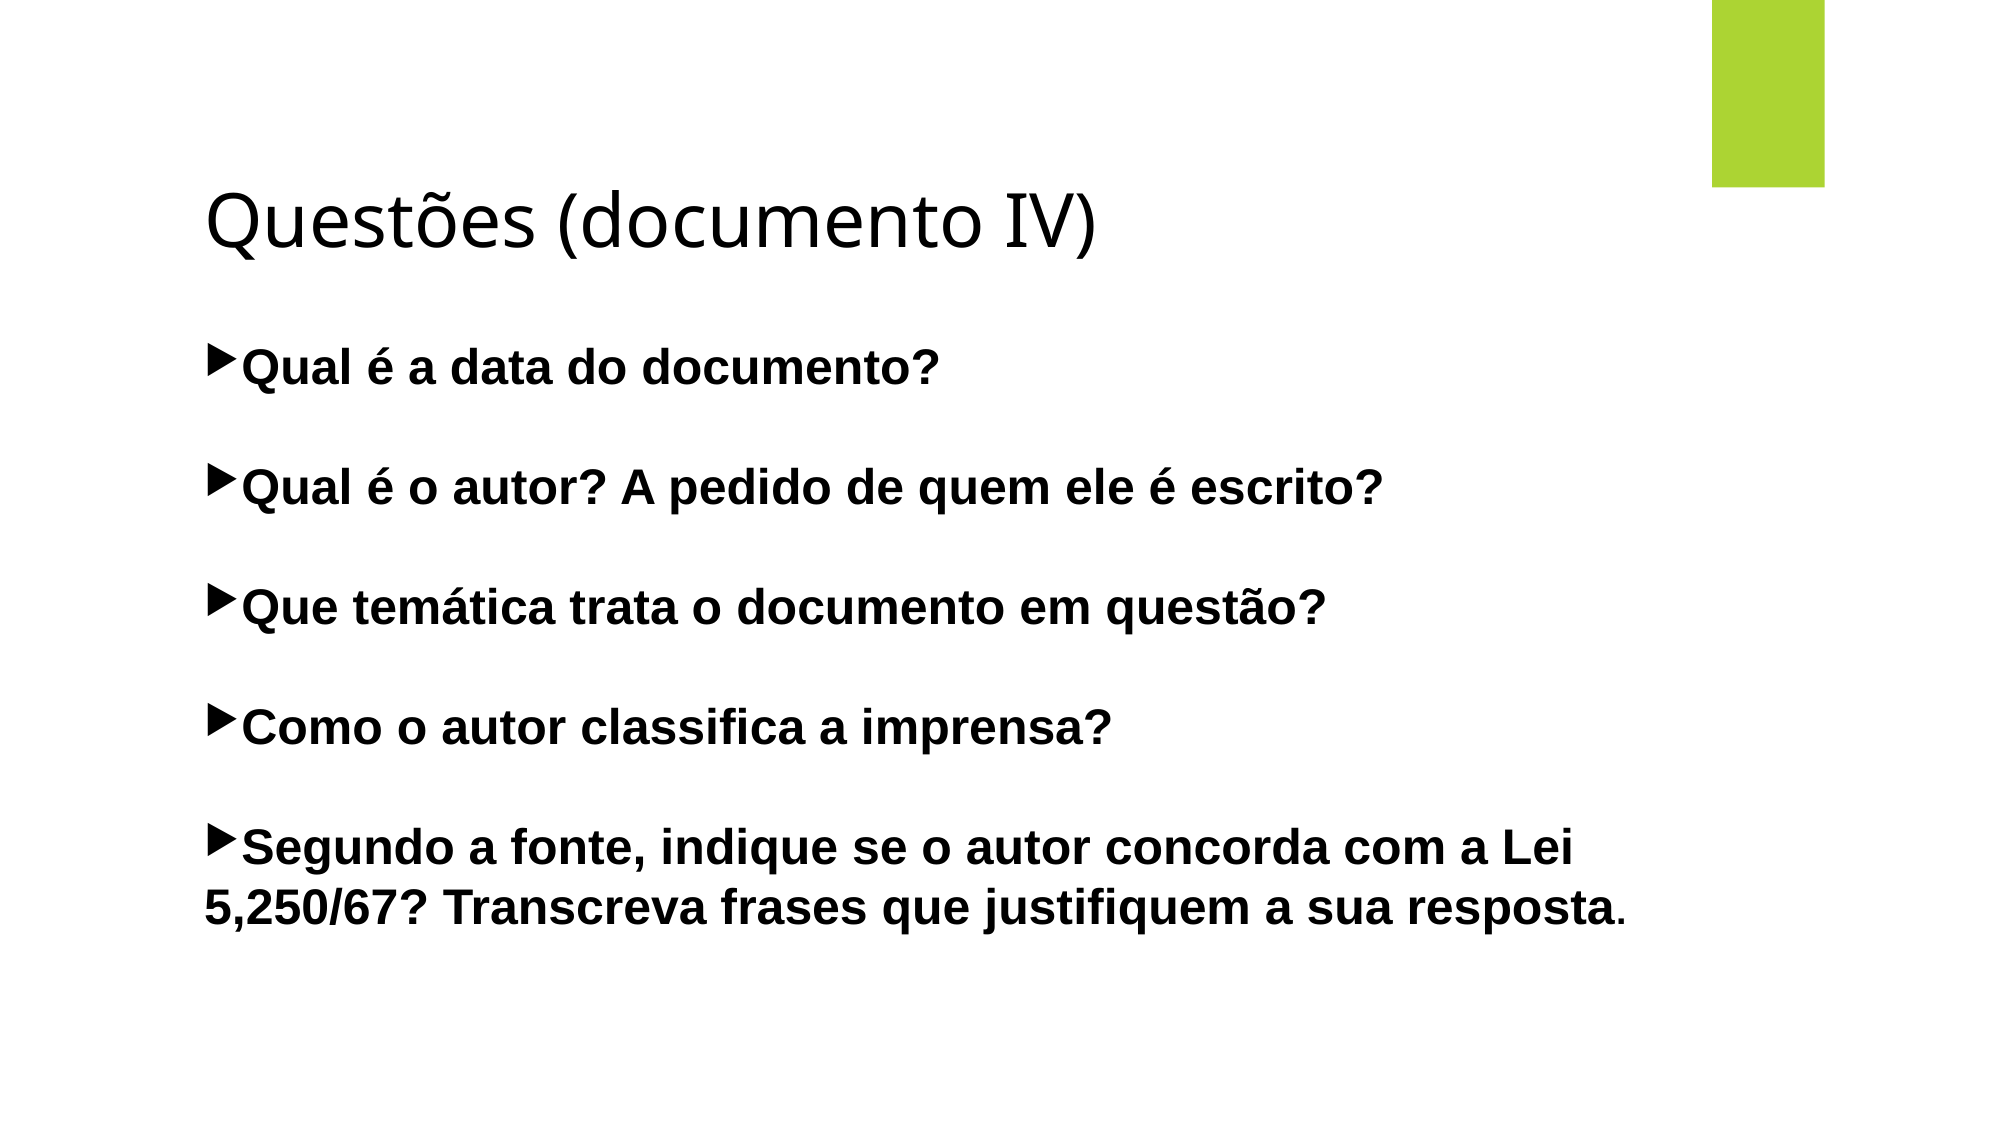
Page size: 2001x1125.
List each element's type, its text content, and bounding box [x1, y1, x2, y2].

text_box Qual é a data do documento? Qual é o autor? A pedido de quem ele é escrito? Que temática trata o documento em questão? Como o autor classifica a imprensa? Segundo a fonte, indique se o autor concorda com a Lei 5,250/67? Transcreva frases que justifiquem a sua resposta. [189, 267, 1768, 988]
text_box Questões (documento IV) [189, 159, 1627, 267]
